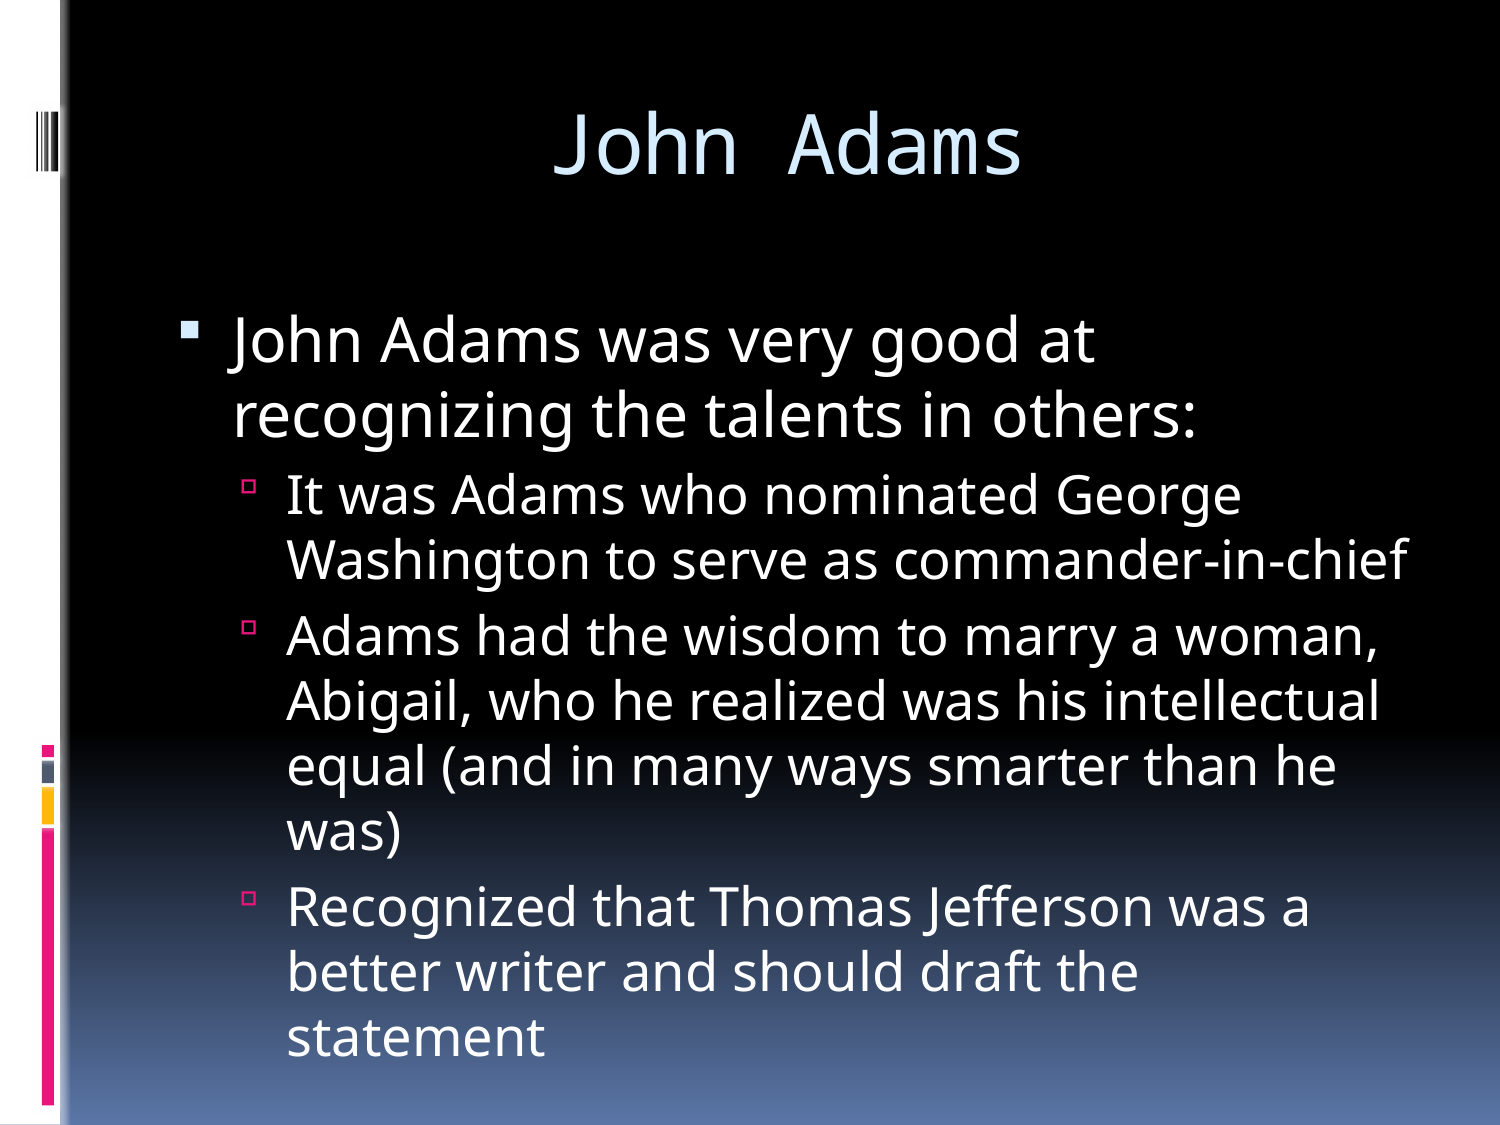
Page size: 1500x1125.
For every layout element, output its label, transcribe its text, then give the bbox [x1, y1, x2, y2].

title John Adams [150, 83, 1425, 234]
list John Adams was very good at recognizing the talents in others: It was Adams who nominated George Washington to serve as commander-in-chief Adams had the wisdom to marry a woman, Abigail, who he realized was his intellectual equal (and in many ways smarter than he was) Recognized that Thomas Jefferson was a better writer and should draft the statement [150, 292, 1425, 1043]
